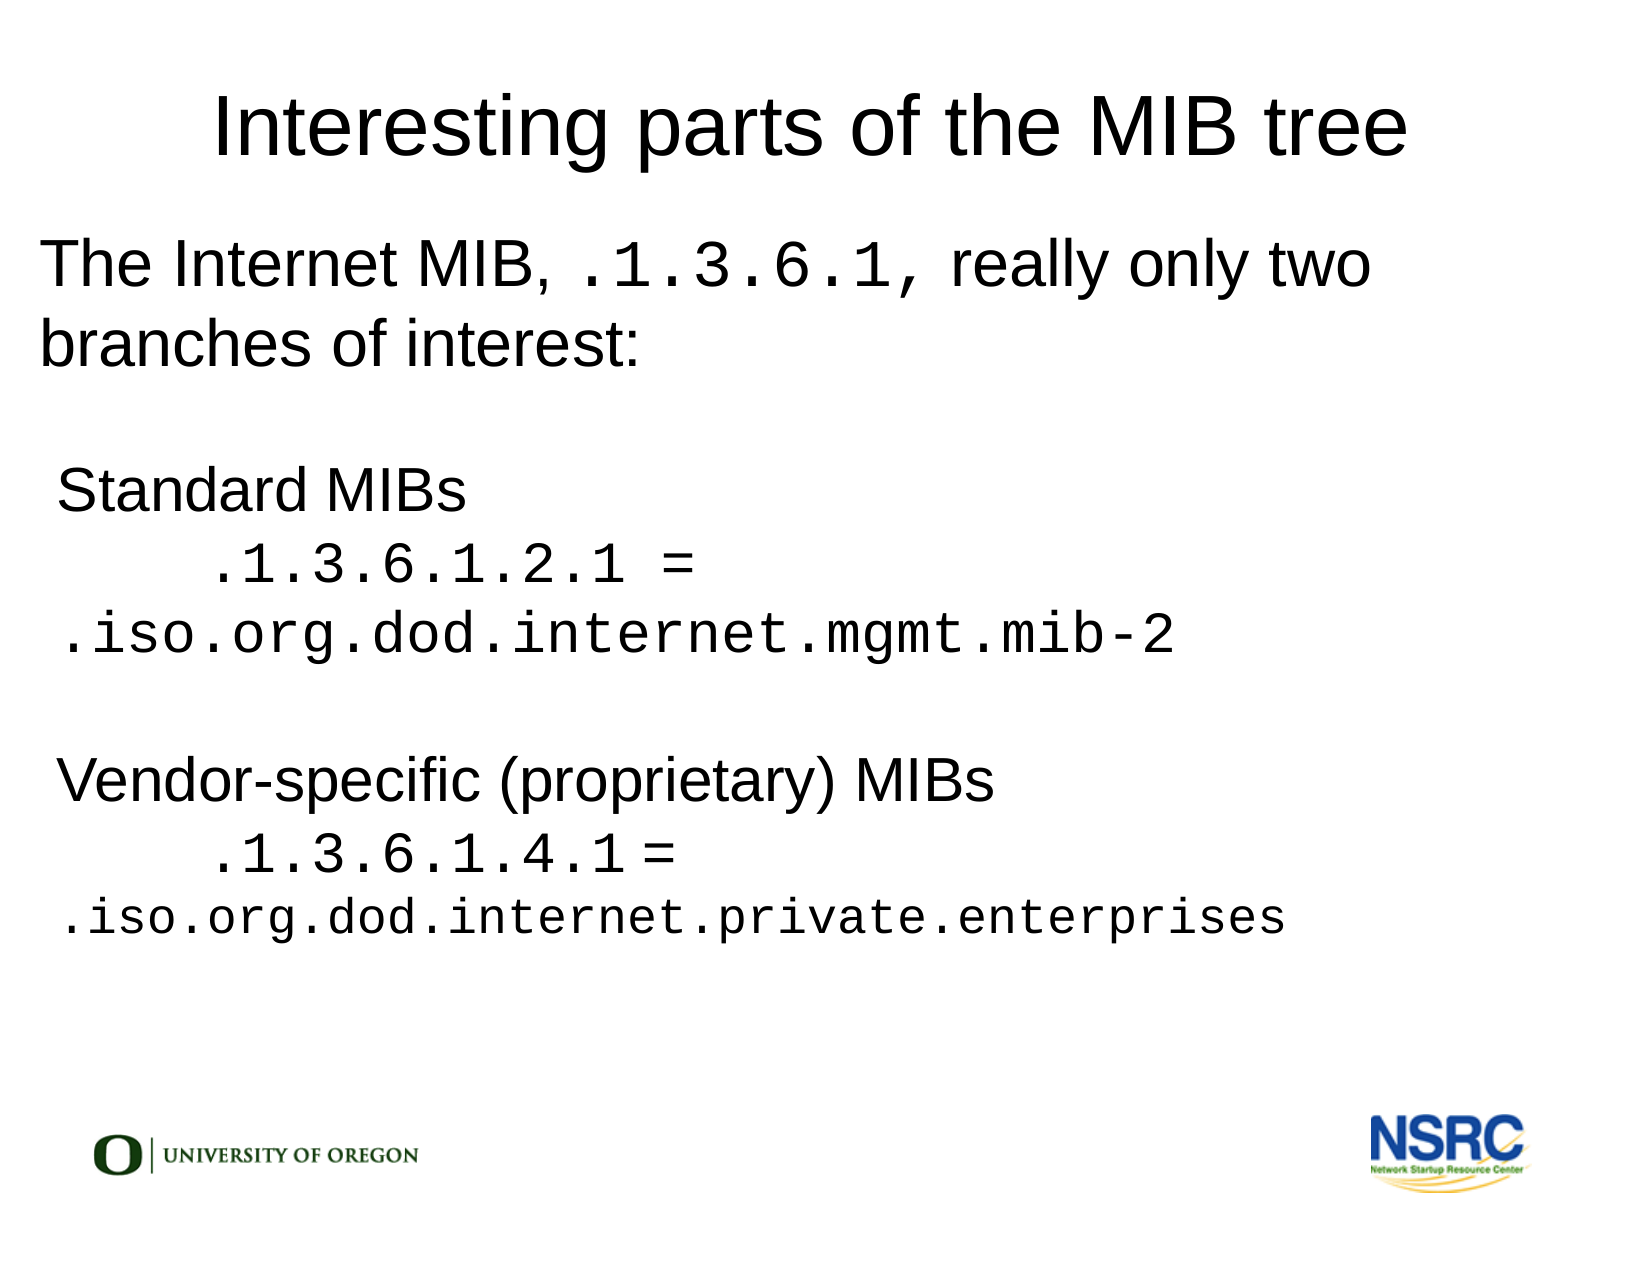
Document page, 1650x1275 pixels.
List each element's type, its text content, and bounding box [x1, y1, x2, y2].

text_box Interesting parts of the MIB tree [133, 58, 1491, 184]
picture [1371, 1131, 1532, 1193]
picture [92, 1133, 420, 1177]
text_box The Internet MIB, .1.3.6.1, really only two branches of interest: Standard MIBs .1.3.6.1.2.1 = .iso.org.dod.internet.mgmt.mib-2 Vendor-specific (proprietary) MIBs .1.3.6.1.4.1 = .iso.org.dod.internet.private.enterprises [39, 219, 1570, 1131]
